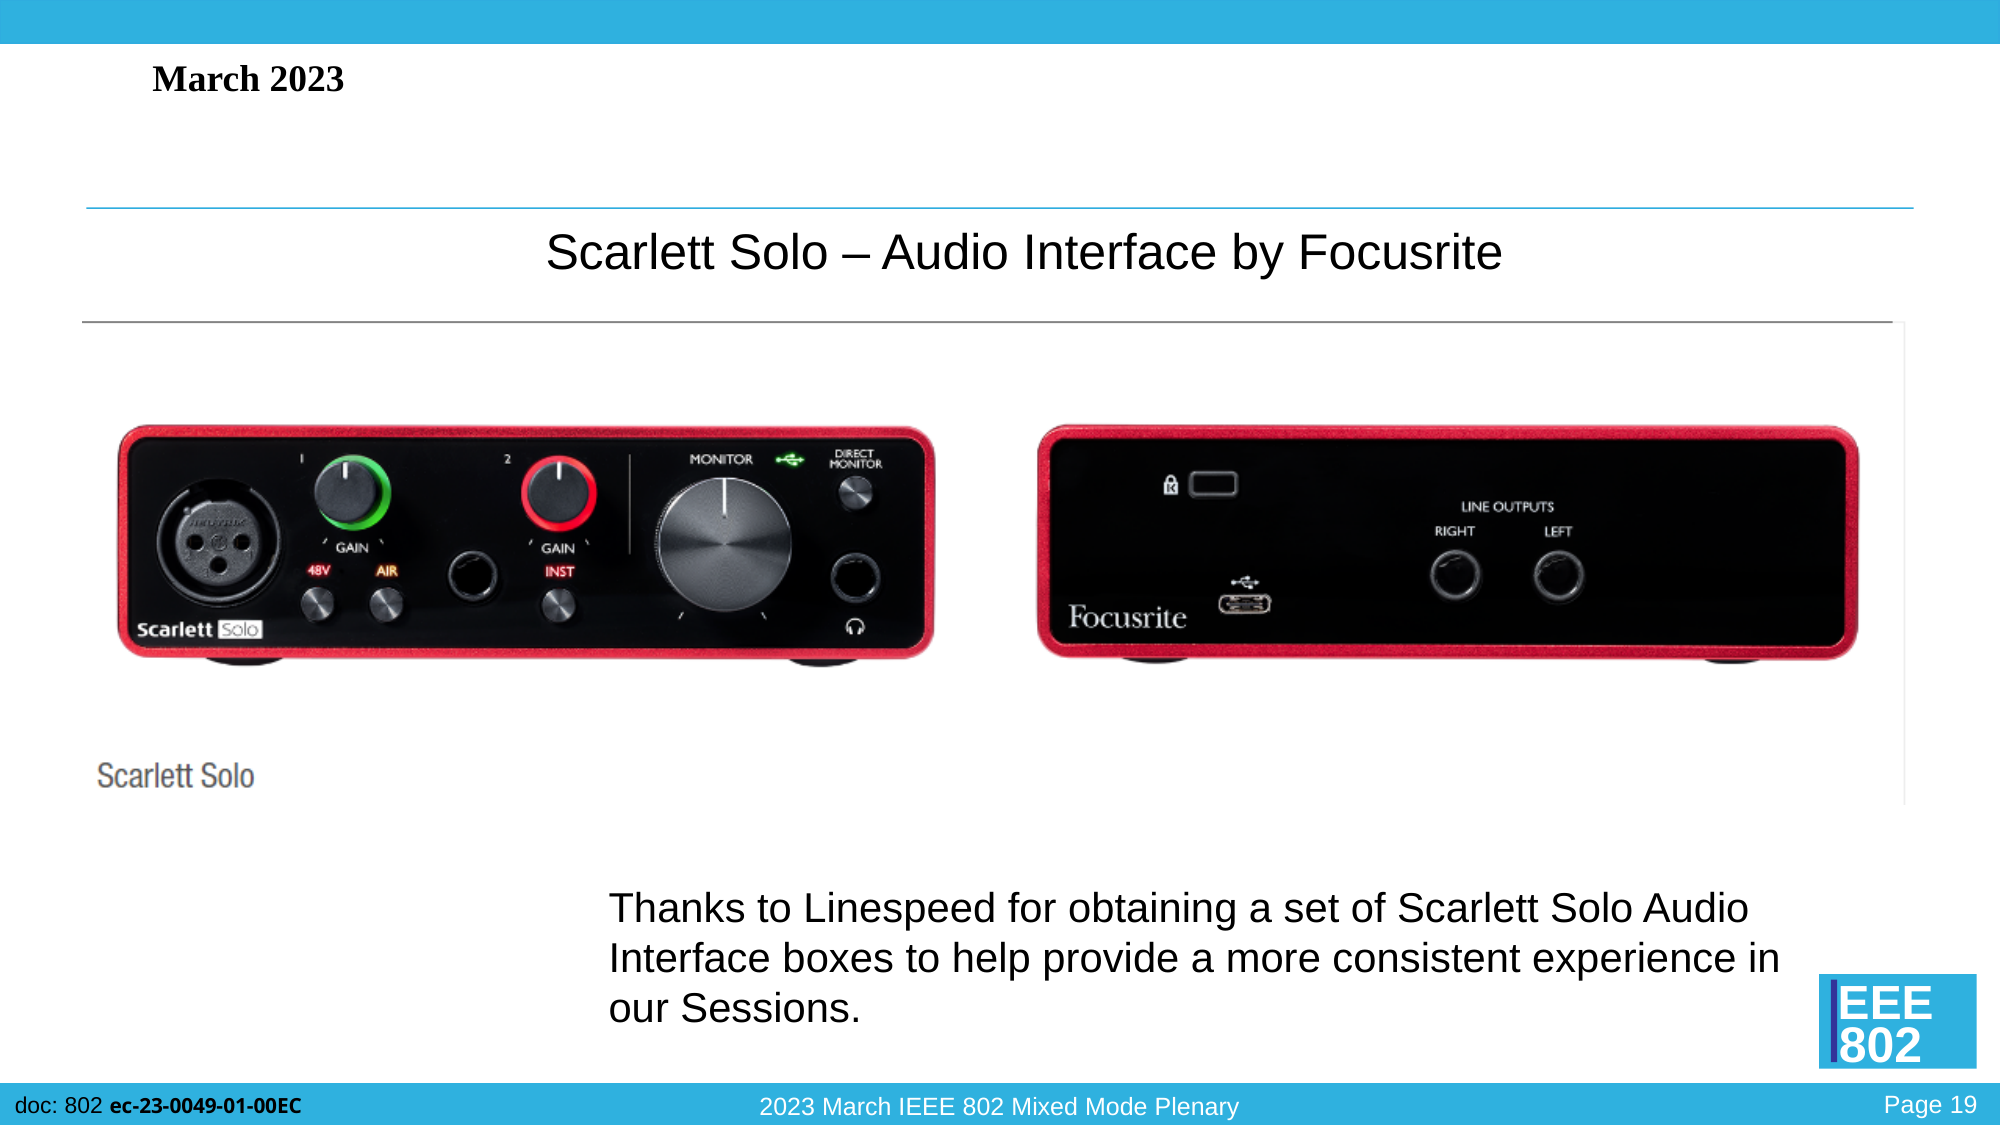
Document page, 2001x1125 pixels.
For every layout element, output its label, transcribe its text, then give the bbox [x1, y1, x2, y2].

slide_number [152, 54, 563, 100]
text_box Thanks to Linespeed for obtaining a set of Scarlett Solo Audio Interface boxes to help provide a more consistent experience in our Sessions. [593, 873, 1857, 1039]
text_box Scarlett Solo – Audio Interface by Focusrite [249, 212, 1800, 288]
picture [82, 320, 1918, 805]
